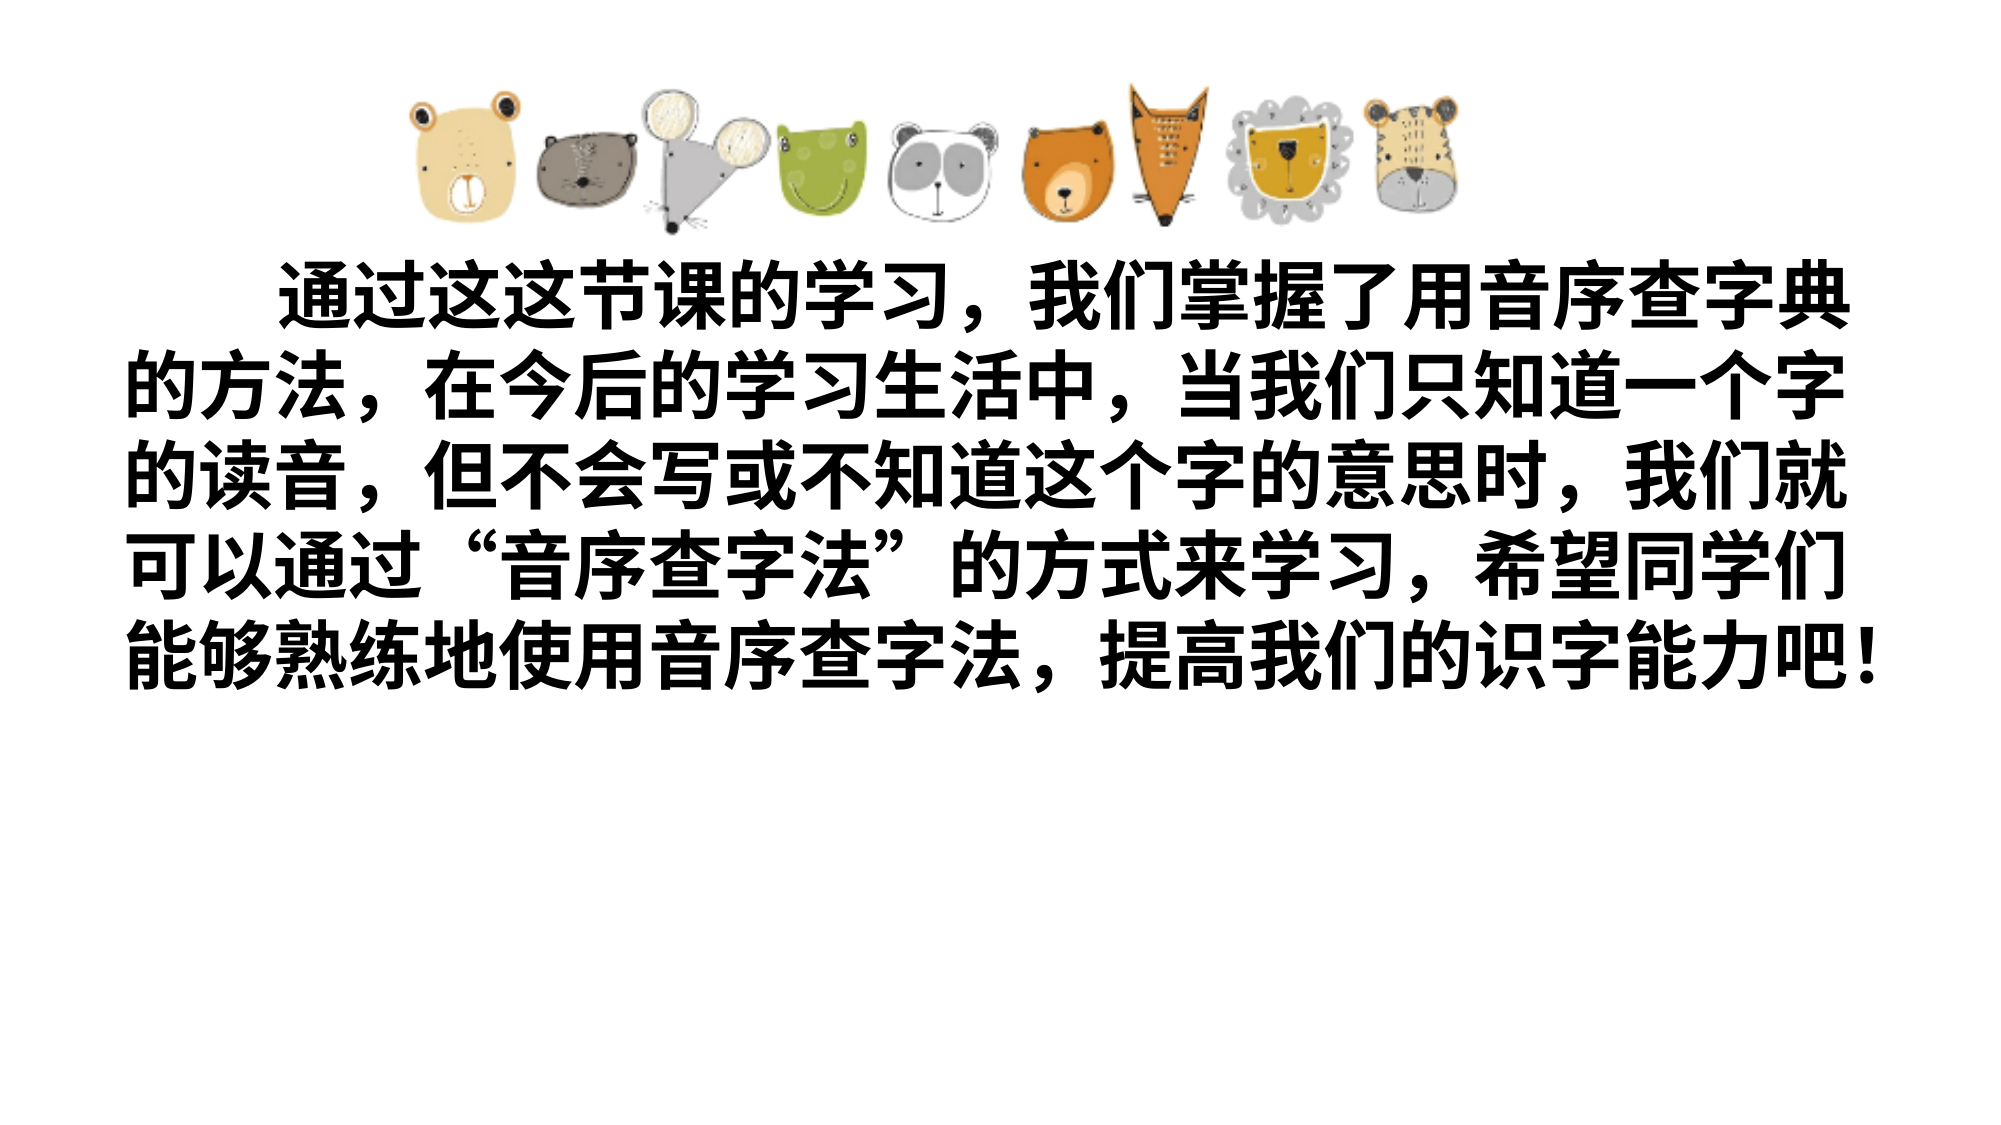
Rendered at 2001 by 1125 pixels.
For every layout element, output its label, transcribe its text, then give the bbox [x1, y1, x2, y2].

text_box 通过这这节课的学习，我们掌握了用音序查字典的方法，在今后的学习生活中，当我们只知道一个字的读音，但不会写或不知道这个字的意思时，我们就可以通过“音序查字法”的方式来学习，希望同学们能够熟练地使用音序查字法，提高我们的识字能力吧！ [108, 241, 1892, 707]
picture [391, 77, 1505, 242]
